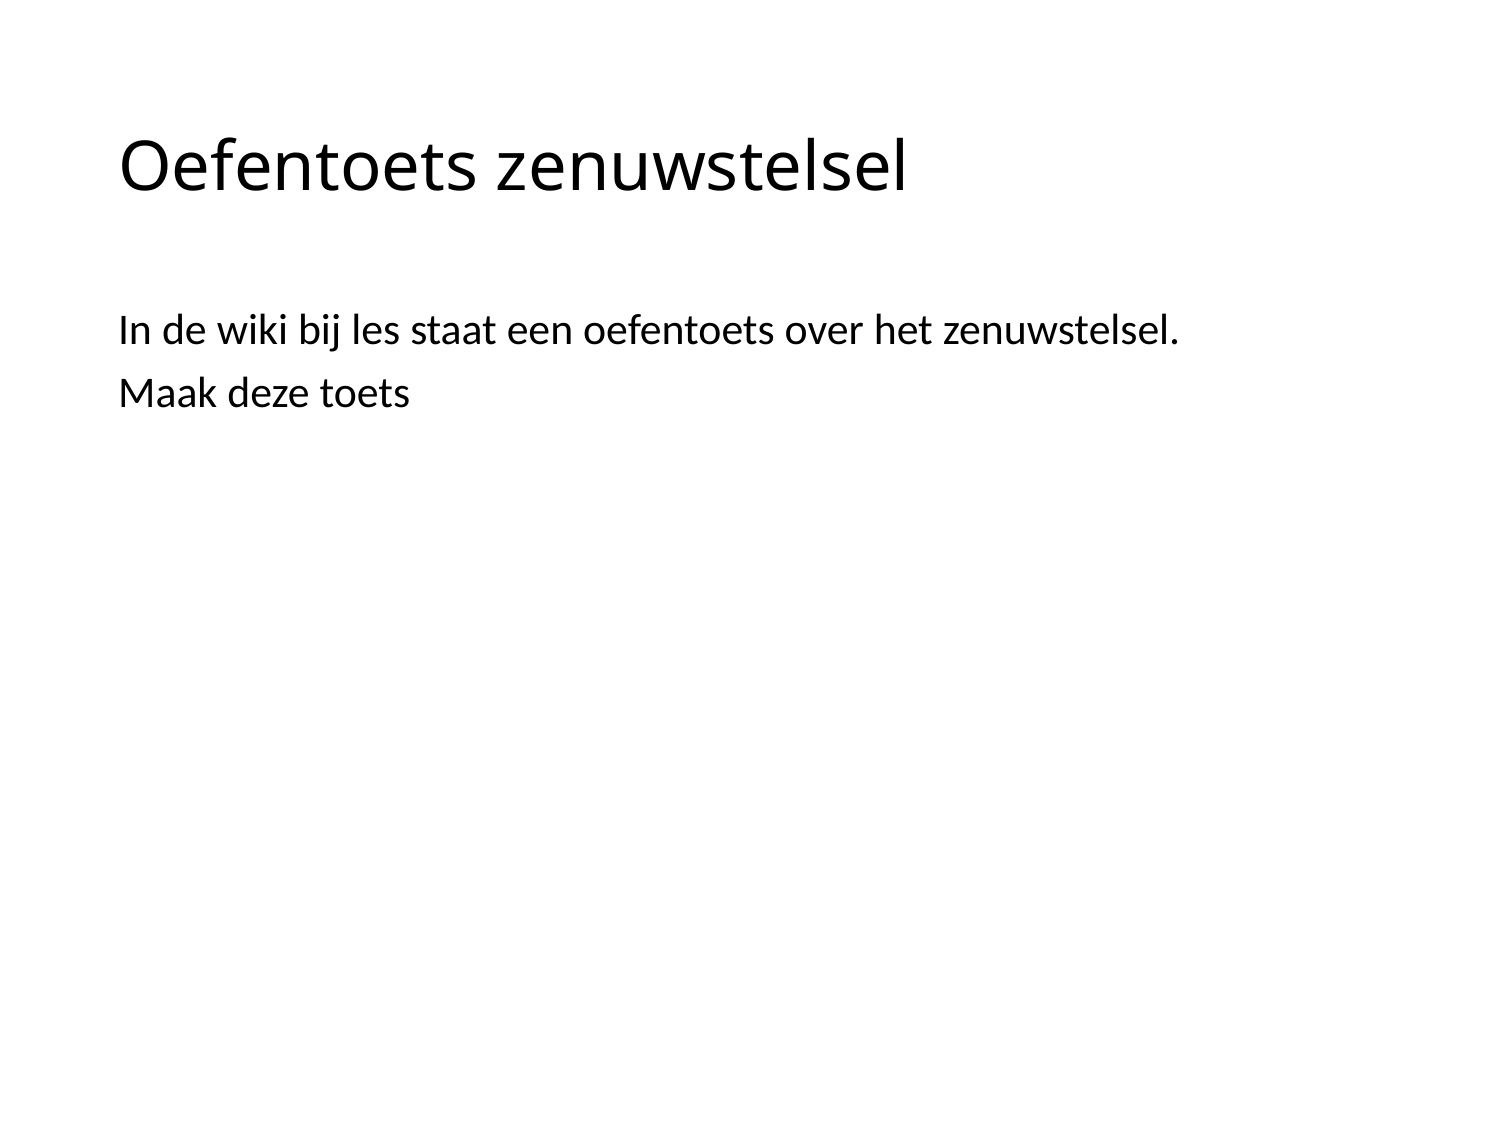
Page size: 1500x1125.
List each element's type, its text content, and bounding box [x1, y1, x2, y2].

title Oefentoets zenuwstelsel [103, 59, 1397, 278]
list In de wiki bij les staat een oefentoets over het zenuwstelsel. Maak deze toets [103, 299, 1397, 1014]
